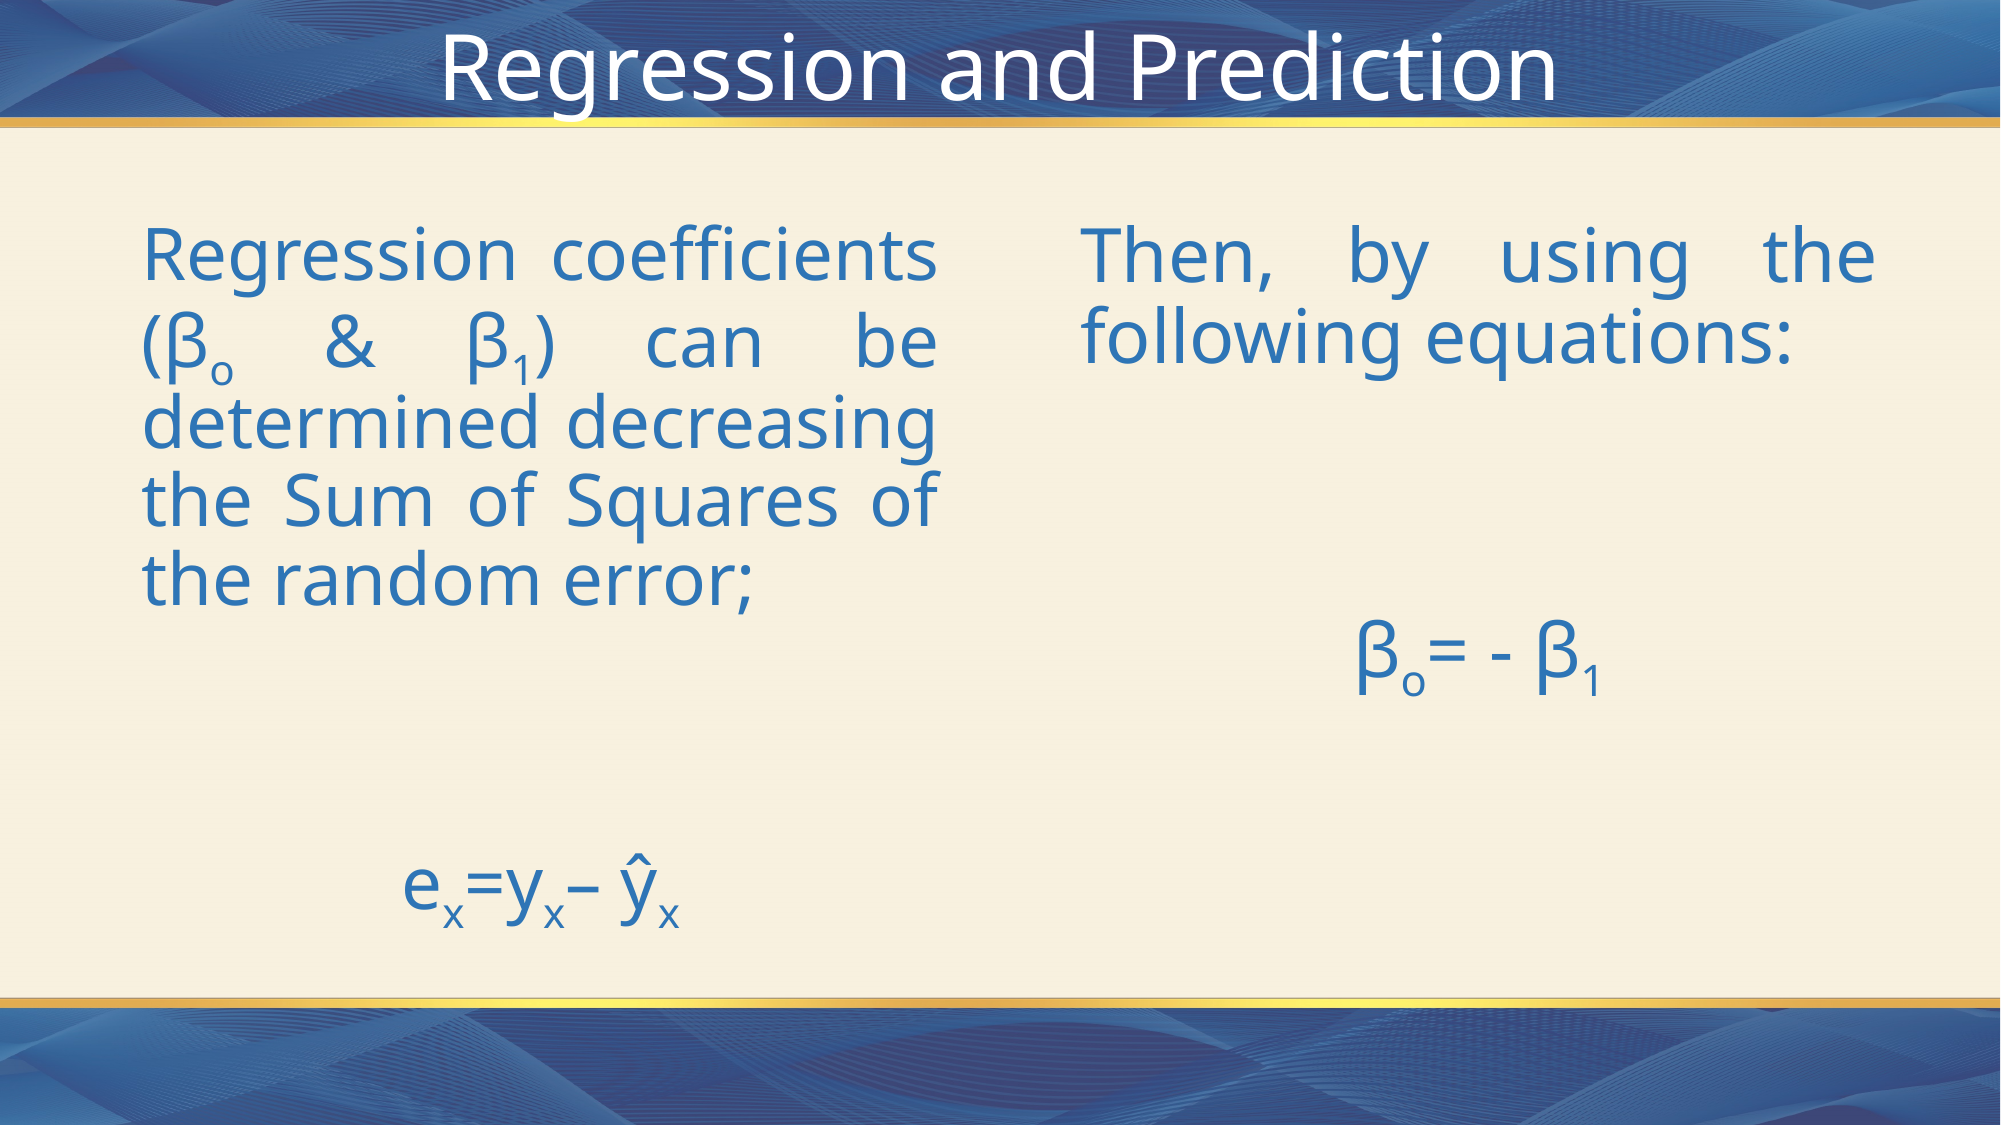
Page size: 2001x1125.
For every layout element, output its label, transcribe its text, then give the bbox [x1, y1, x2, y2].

picture [0, 0, 2001, 1125]
title Regression and Prediction [137, 7, 1863, 136]
